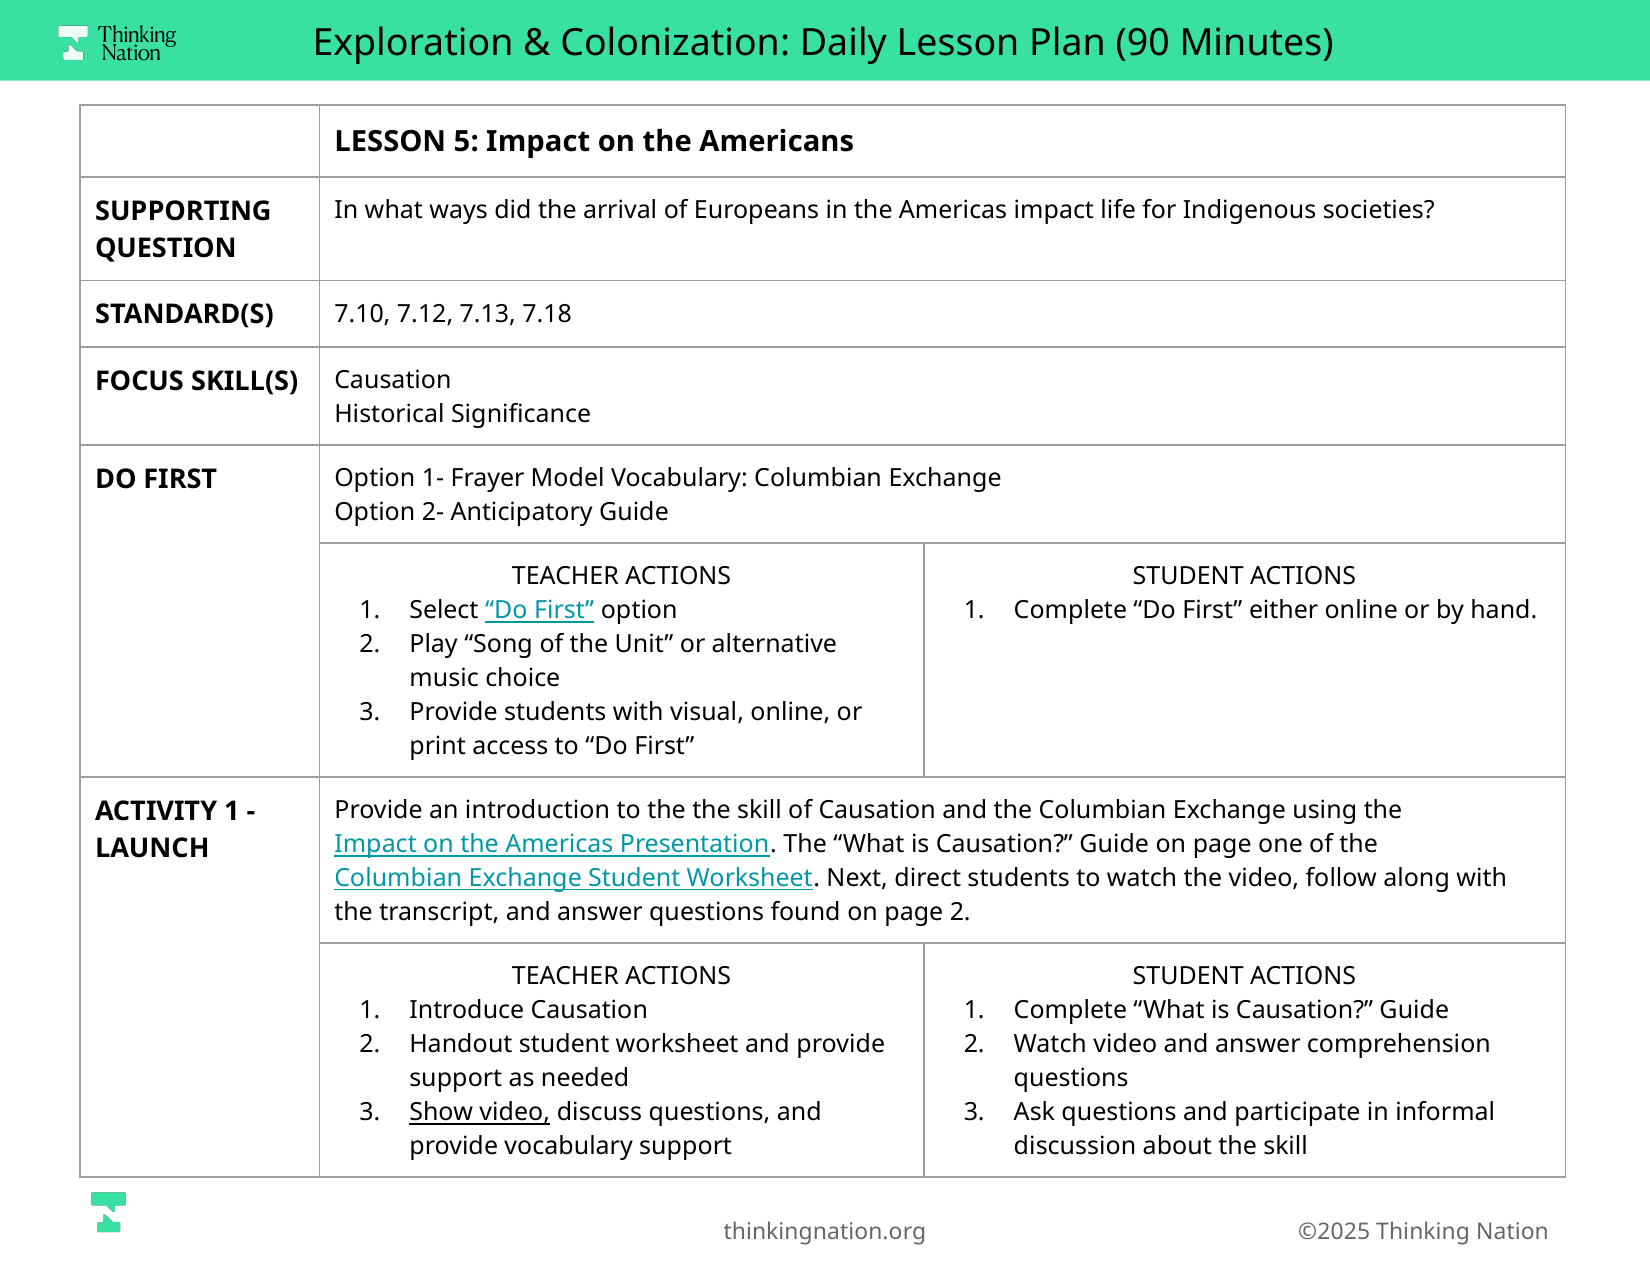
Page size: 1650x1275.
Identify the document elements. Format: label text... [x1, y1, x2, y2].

picture [80, 1184, 136, 1240]
table_cell SUPPORTING QUESTION [81, 178, 319, 280]
table_cell 7.10, 7.12, 7.13, 7.18 [320, 281, 1565, 346]
table_header [81, 106, 319, 176]
table_cell STANDARD(S) [81, 281, 319, 346]
table_cell STUDENT ACTIONS Complete “What is Causation?” Guide Watch video and answer comprehension questions Ask questions and participate in informal discussion about the skill [925, 944, 1565, 1176]
table_cell TEACHER ACTIONS Introduce Causation Handout student worksheet and provide support as needed Show video, discuss questions, and provide vocabulary support [320, 944, 923, 1176]
table_cell STUDENT ACTIONS Complete “Do First” either online or by hand. [925, 544, 1565, 776]
text_box thinkingnation.org [629, 1200, 1021, 1240]
text_box ©2025 Thinking Nation [1174, 1200, 1566, 1240]
text_box Exploration & Colonization: Daily Lesson Plan (90 Minutes) [0, 0, 1650, 81]
table_cell FOCUS SKILL(S) [81, 348, 319, 444]
table_cell Option 1- Frayer Model Vocabulary: Columbian Exchange Option 2- Anticipatory Guide [320, 446, 1565, 542]
table_cell ACTIVITY 1 - LAUNCH [81, 778, 319, 1176]
table_cell TEACHER ACTIONS Select “Do First” option Play “Song of the Unit” or alternative music choice Provide students with visual, online, or print access to “Do First” [320, 544, 923, 776]
table_cell In what ways did the arrival of Europeans in the Americas impact life for Indigenous societies? [320, 178, 1565, 280]
table_cell Provide an introduction to the the skill of Causation and the Columbian Exchange using the Impact on the Americas Presentation. The “What is Causation?” Guide on page one of the Columbian Exchange Student Worksheet. Next, direct students to watch the video, follow along with the transcript, and answer questions found on page 2. [320, 778, 1565, 942]
picture [45, 14, 180, 71]
table_cell DO FIRST [81, 446, 319, 776]
table_cell Causation Historical Significance [320, 348, 1565, 444]
table_header LESSON 5: Impact on the Americans [320, 106, 1565, 176]
